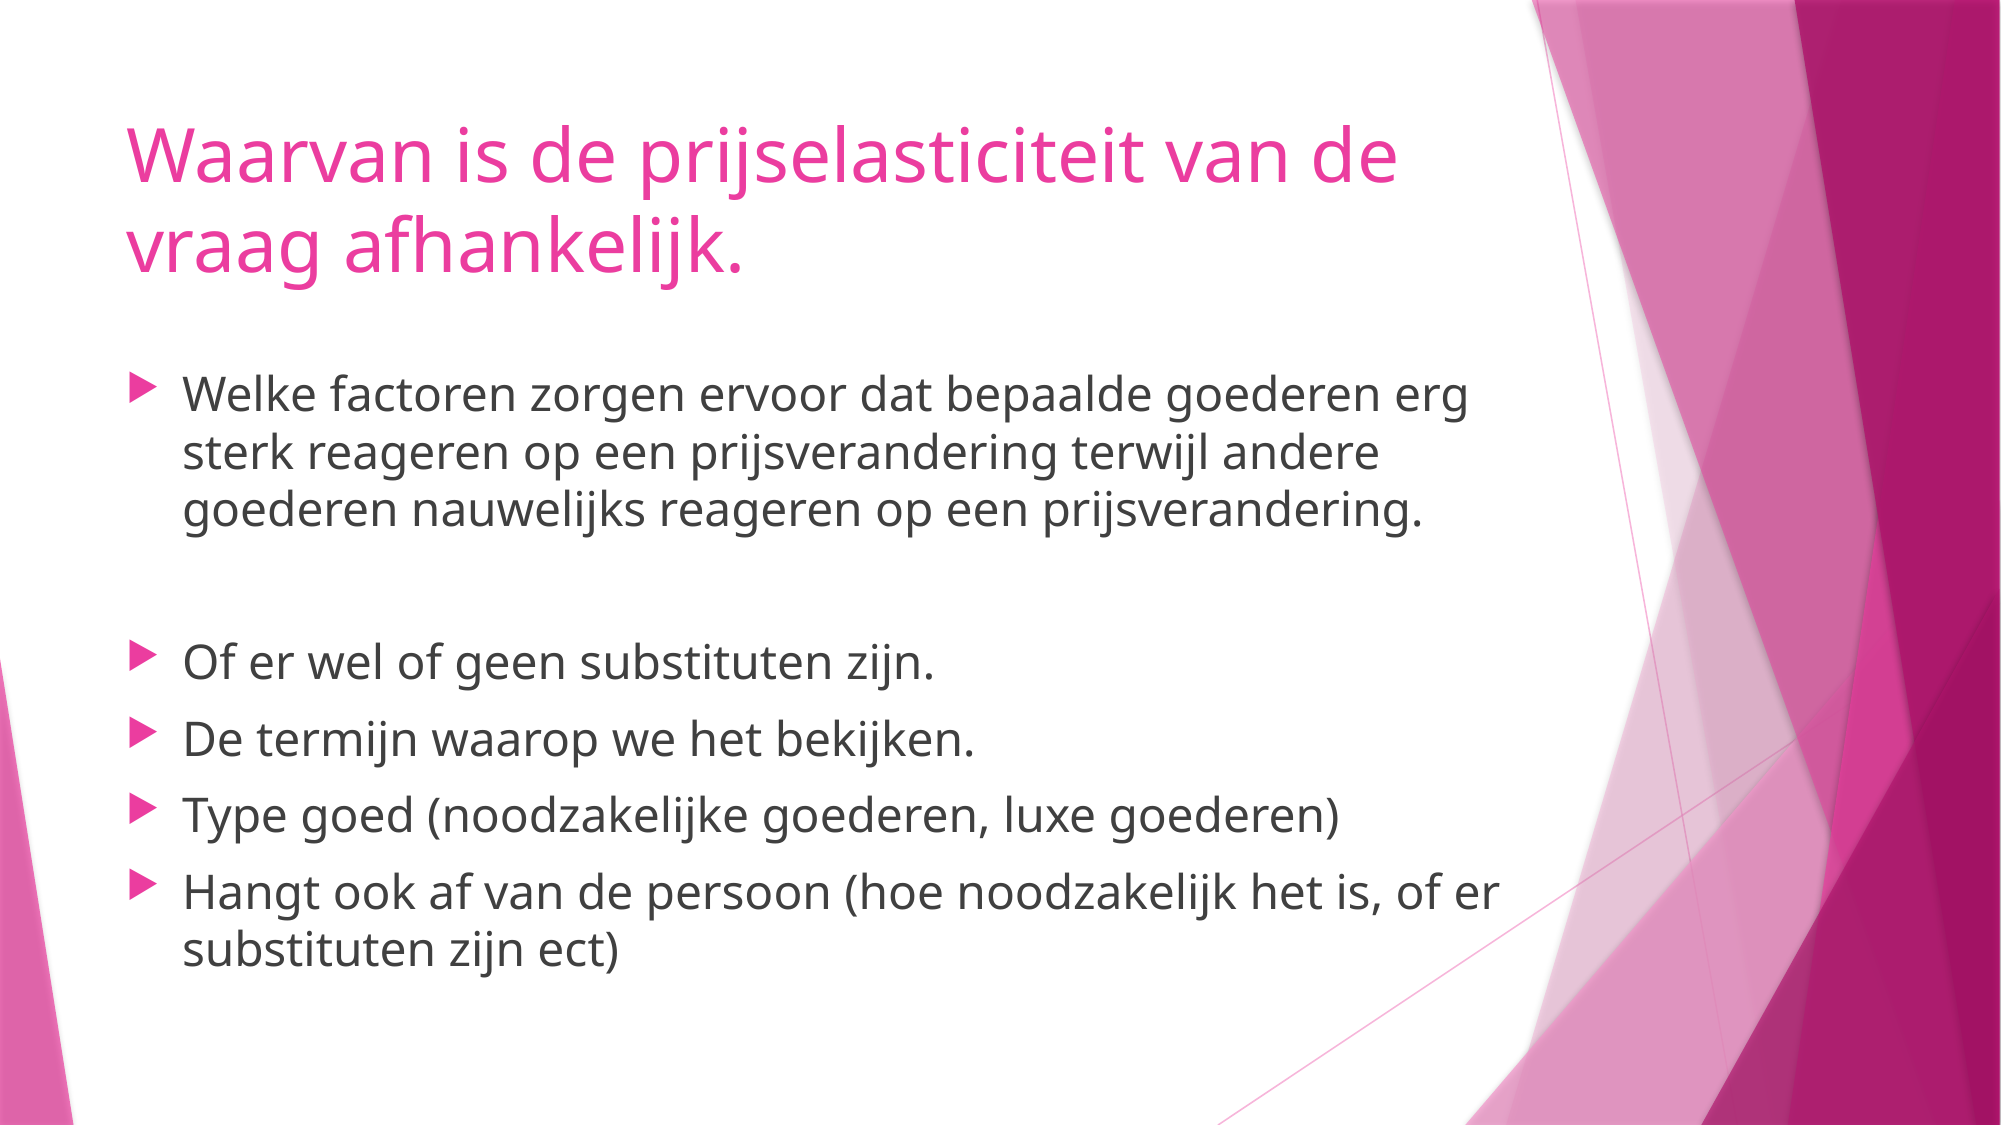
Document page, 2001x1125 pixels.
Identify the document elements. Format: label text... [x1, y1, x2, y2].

title Waarvan is de prijselasticiteit van de vraag afhankelijk. [111, 99, 1522, 317]
list Welke factoren zorgen ervoor dat bepaalde goederen erg sterk reageren op een prijsverandering terwijl andere goederen nauwelijks reageren op een prijsverandering. Of er wel of geen substituten zijn. De termijn waarop we het bekijken. Type goed (noodzakelijke goederen, luxe goederen) Hangt ook af van de persoon (hoe noodzakelijk het is, of er substituten zijn ect) [111, 356, 1522, 993]
